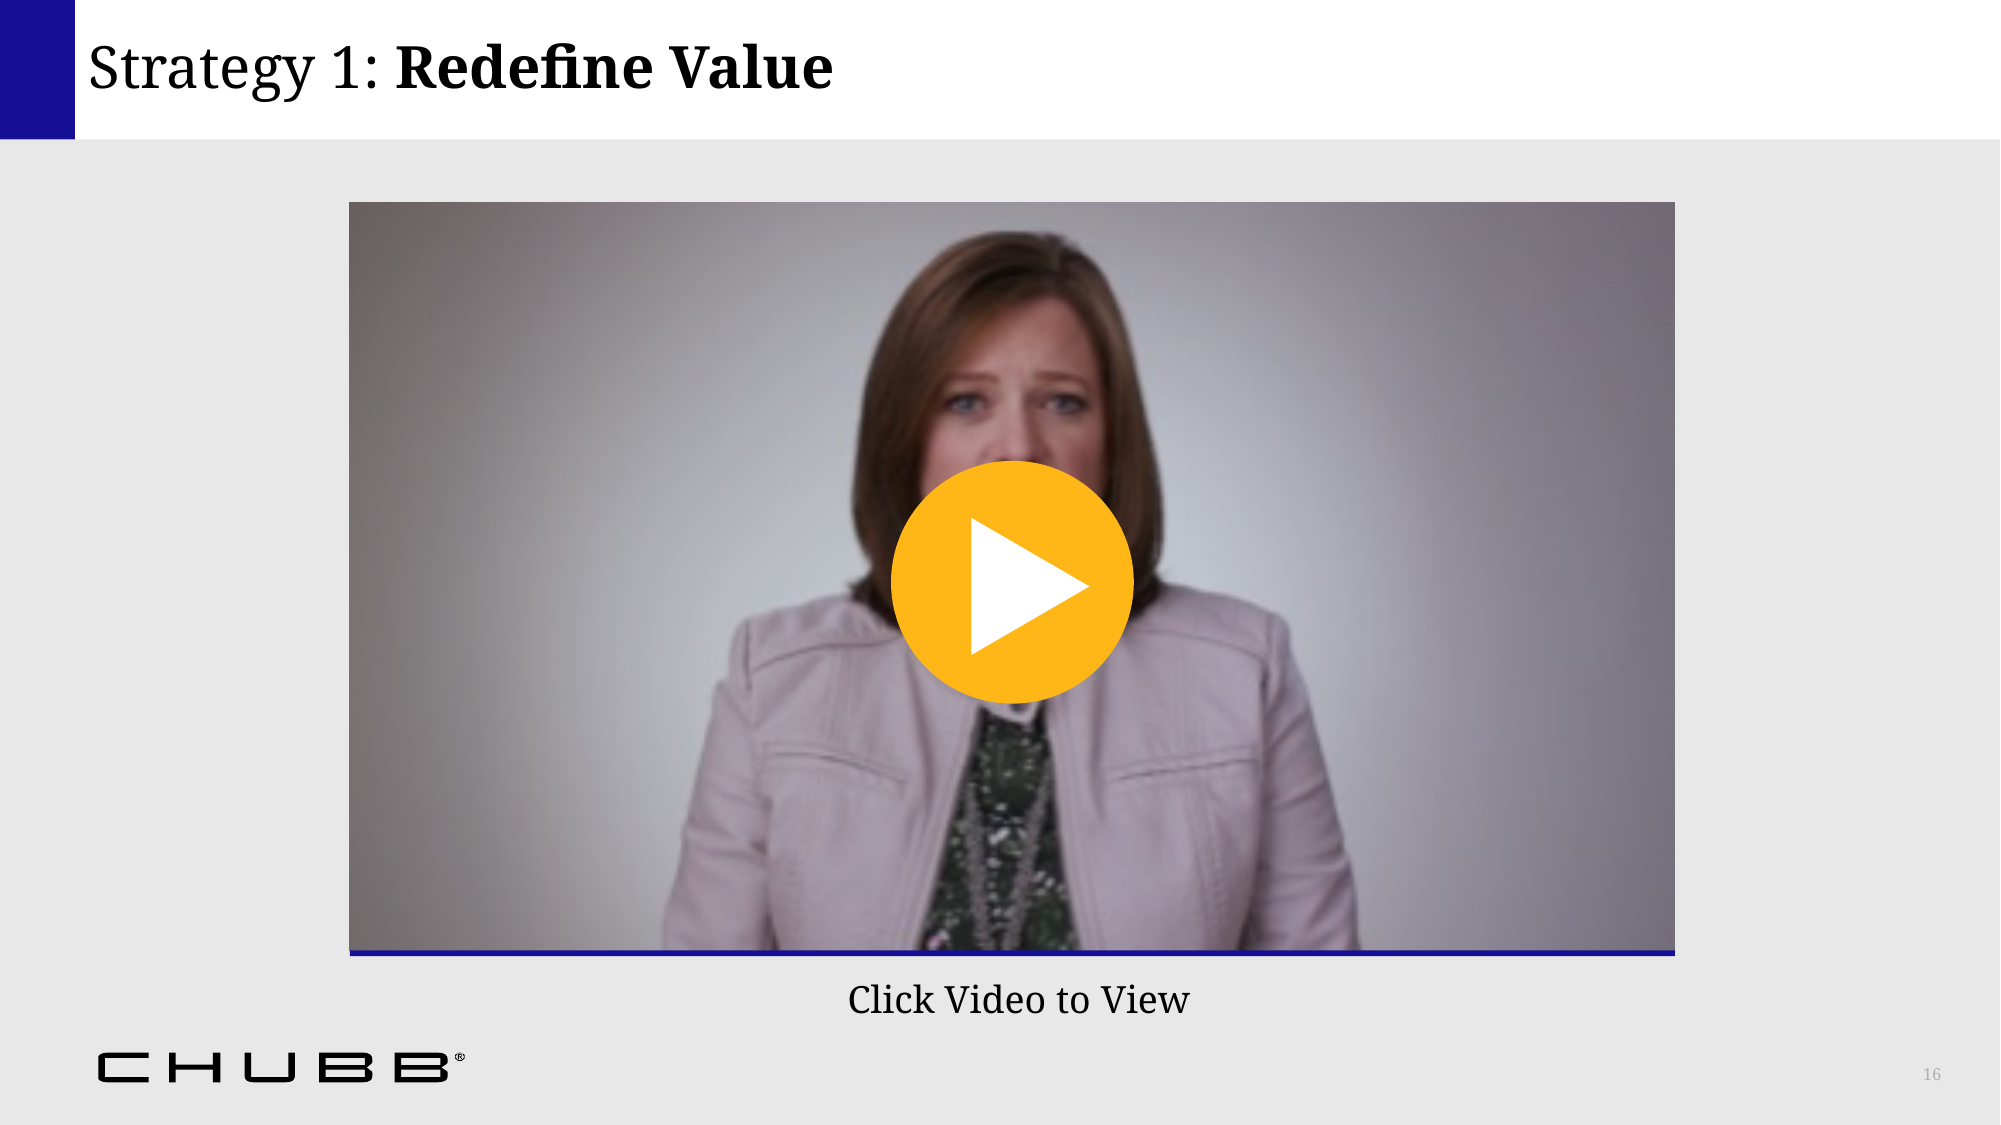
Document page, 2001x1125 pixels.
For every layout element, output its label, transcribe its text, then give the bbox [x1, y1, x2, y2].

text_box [349, 202, 1675, 957]
slide_number 16 [1849, 1033, 1957, 1094]
title Strategy 1: Redefine Value [73, 14, 1799, 126]
text_box Click Video to View [714, 968, 1324, 1029]
